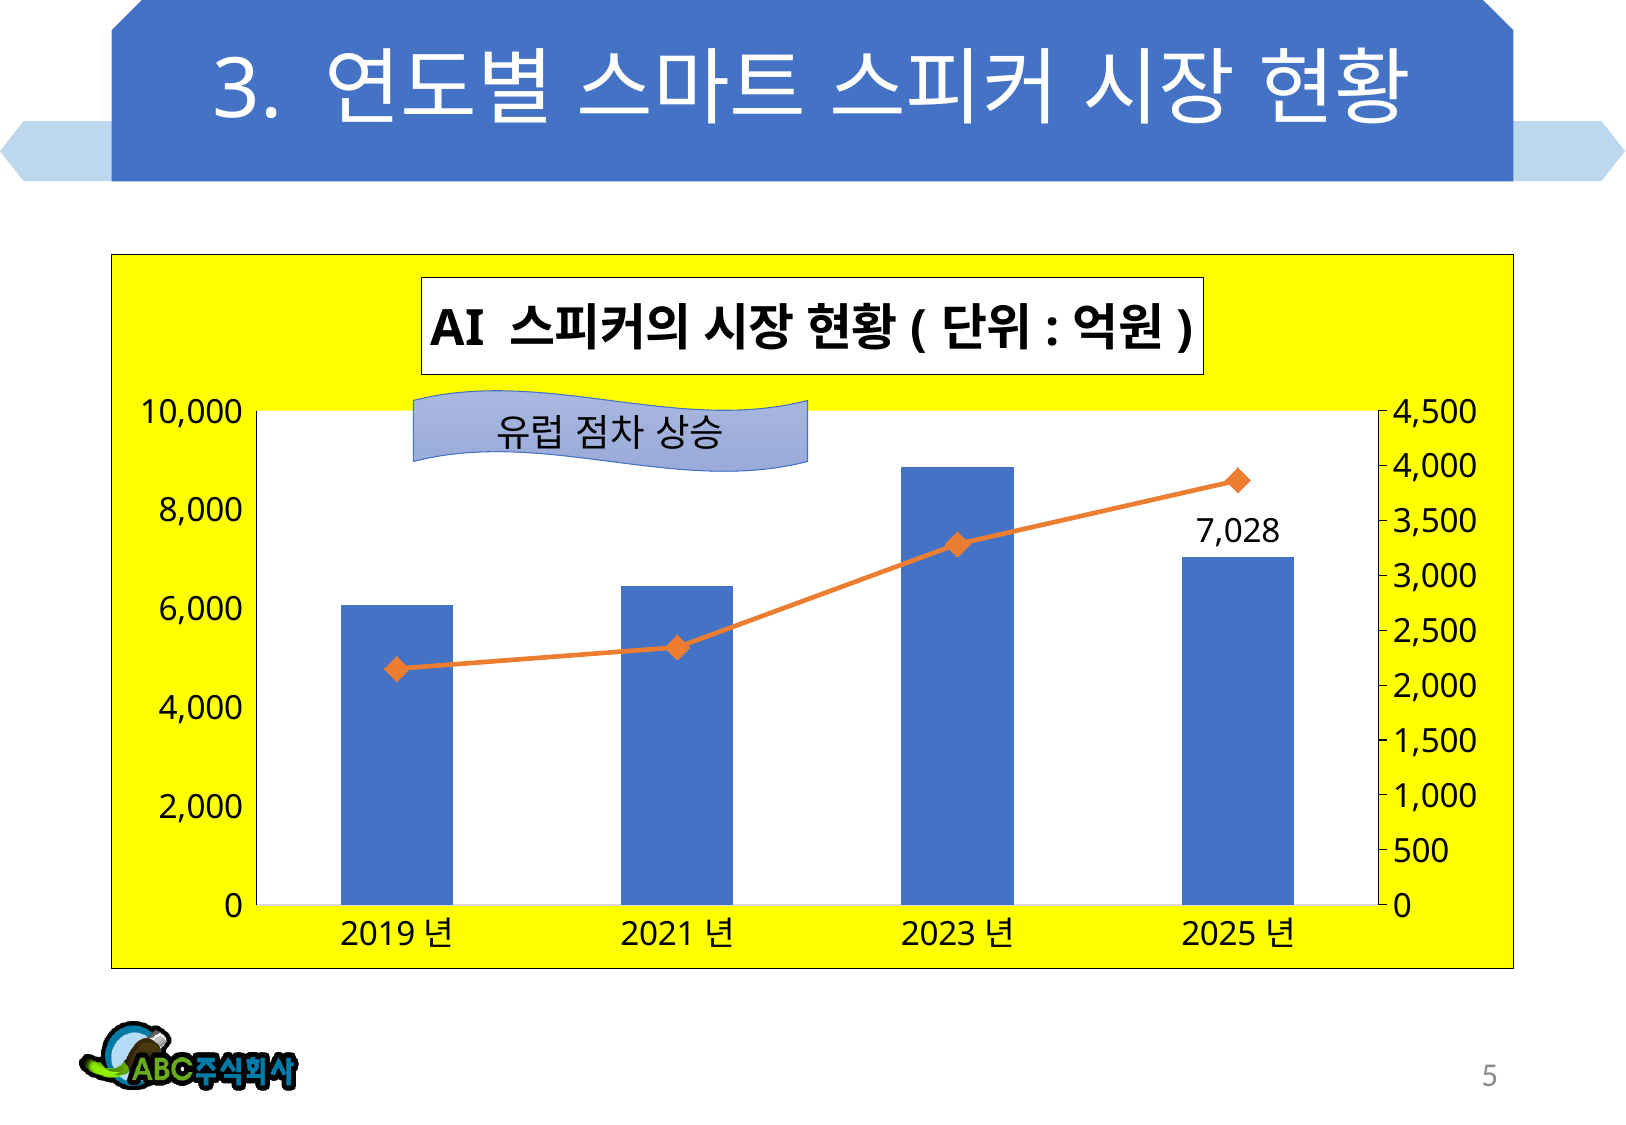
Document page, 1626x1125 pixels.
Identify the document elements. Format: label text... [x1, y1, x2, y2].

slide_number 5 [1147, 1042, 1514, 1103]
chart [111, 254, 1514, 969]
title 3. 연도별 스마트 스피커 시장 현황 [0, 0, 1625, 182]
picture [69, 1013, 305, 1096]
